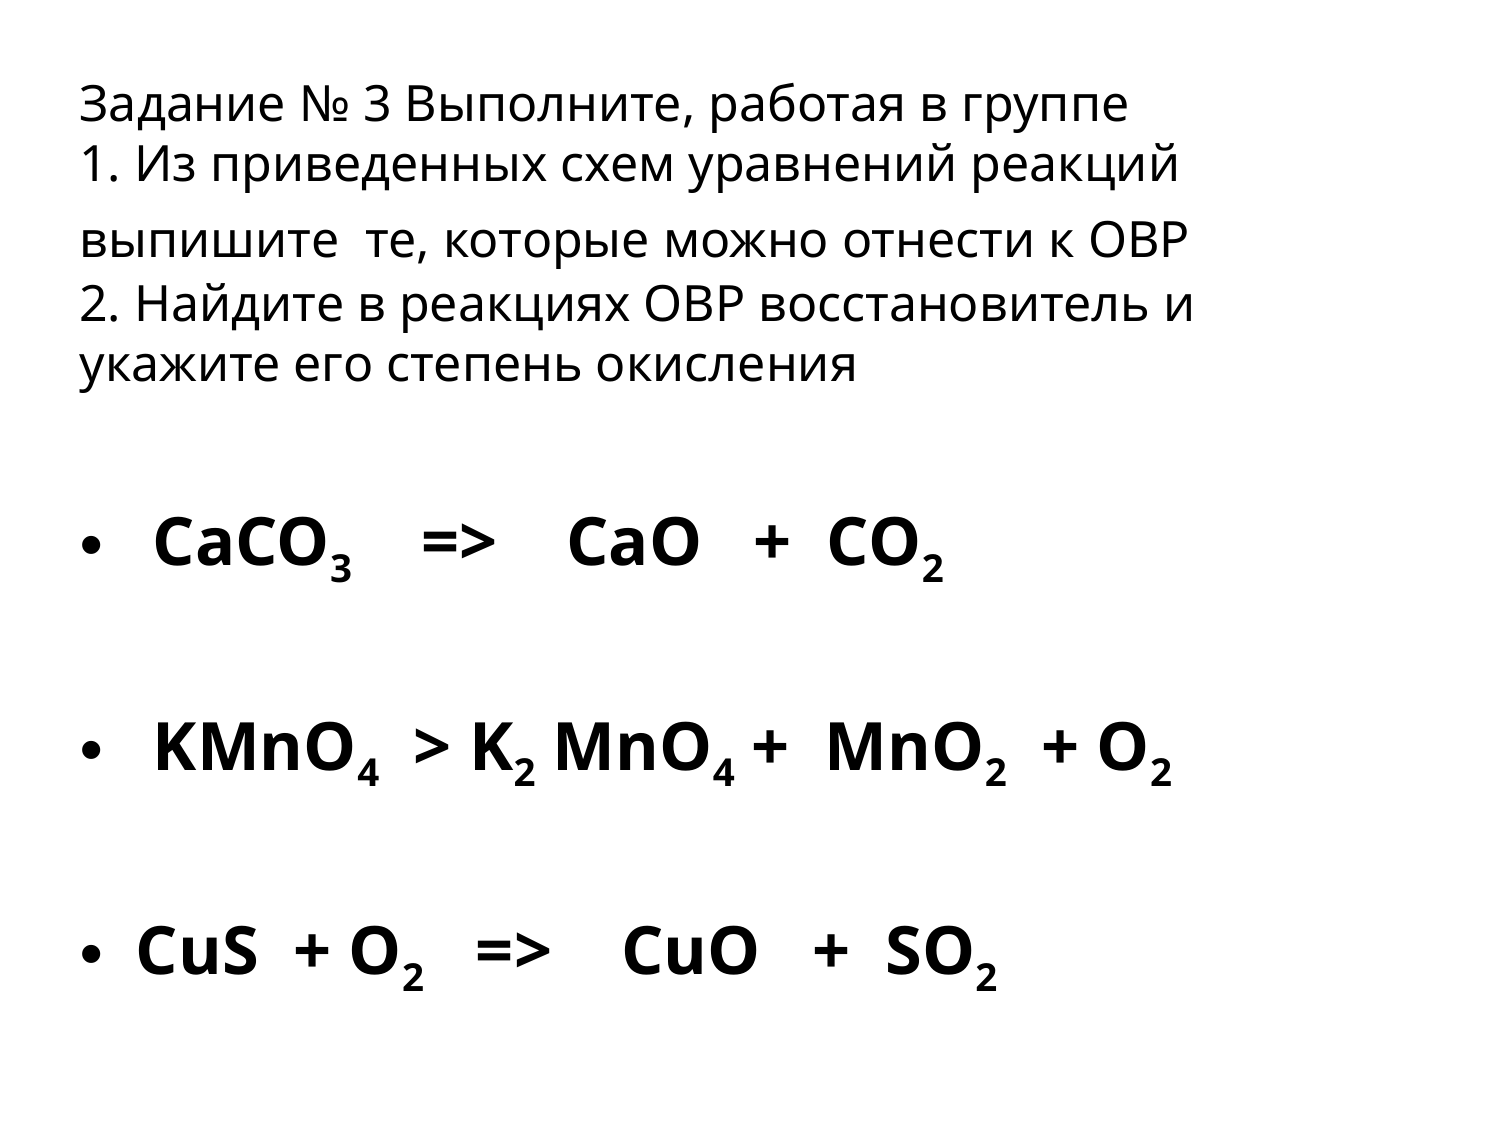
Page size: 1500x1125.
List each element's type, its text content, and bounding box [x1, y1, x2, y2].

text_box СаСО3 => СаО + СО2 KMnO4 > K2 MnО4 + MnО2 + О2 CuS + О2 => СuО + SО2 [64, 491, 1415, 1064]
text_box Задание № 3 Выполните, работая в группе 1. Из приведенных схем уравнений реакций выпишите те, которые можно отнести к ОВР 2. Найдите в реакциях ОВР восстановитель и укажите его степень окисления [64, 137, 1415, 325]
